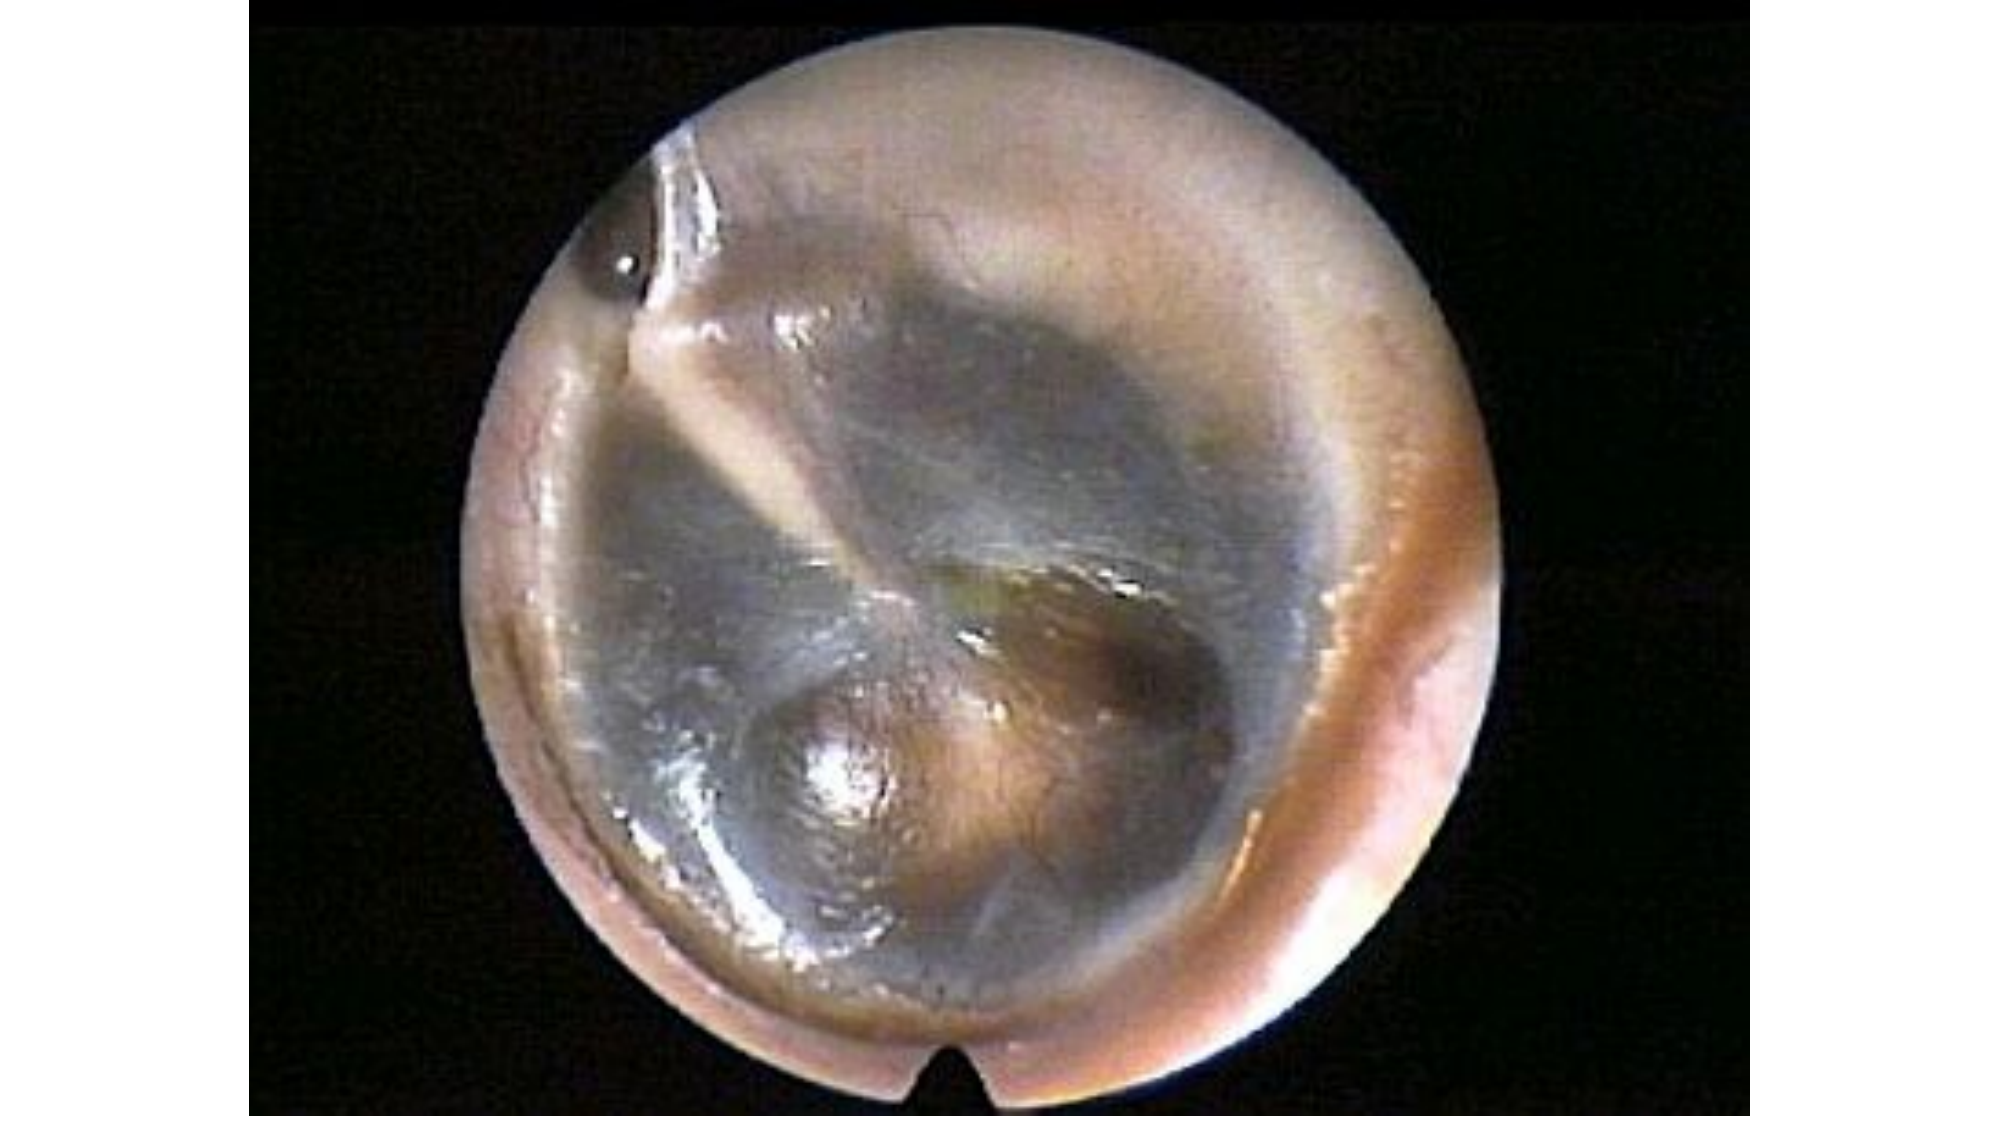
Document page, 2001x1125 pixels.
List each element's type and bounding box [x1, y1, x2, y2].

picture [249, 0, 1750, 1116]
